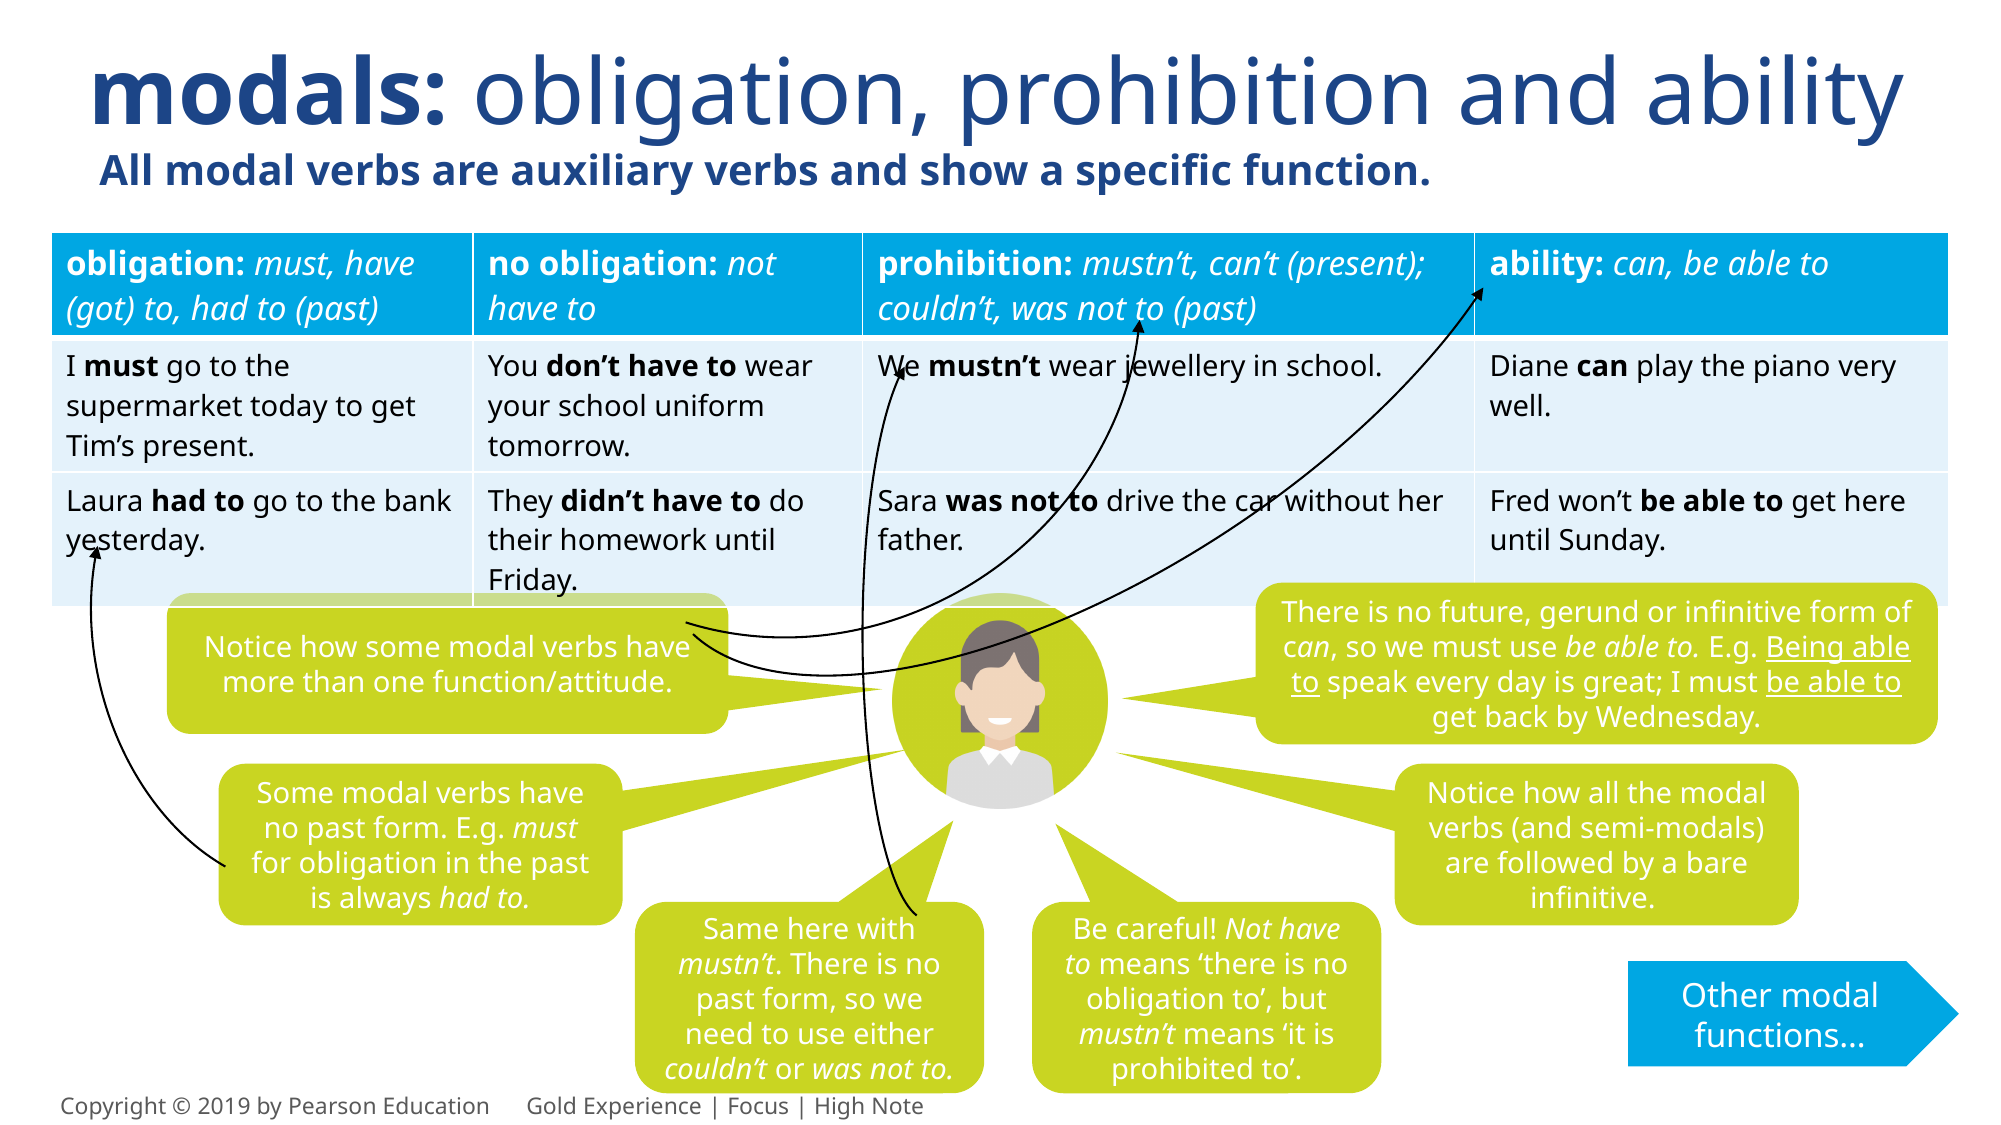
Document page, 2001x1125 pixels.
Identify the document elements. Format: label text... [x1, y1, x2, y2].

text_box Be careful! Not have to means ‘there is no obligation to’, but mustn’t means ‘it is prohibited to’. [1032, 823, 1382, 1094]
text_box Other modal functions… [1628, 961, 1959, 1067]
text_box Notice how all the modal verbs (and semi-modals) are followed by a bare infinitive. [1115, 752, 1799, 926]
text_box [89, 545, 280, 867]
text_box Notice how some modal verbs have more than one function/attitude. [217, 608, 863, 734]
table_header no obligation: not have to [474, 233, 862, 335]
text_box [914, 287, 1484, 599]
table_cell I must go to the supermarket today to get Tim’s present. [52, 341, 472, 471]
table_header ability: can, be able to [1475, 233, 1948, 335]
list All modal verbs are auxiliary verbs and show a specific function. [84, 142, 1916, 212]
title modals: obligation, prohibition and ability [73, 37, 2000, 253]
table_cell Sara was not to drive the car without her father. [1110, 473, 1474, 606]
picture [892, 592, 1108, 809]
table_cell They didn’t have to do their homework until Friday. [474, 473, 745, 606]
table_cell Fred won’t be able to get here until Sunday. [1475, 473, 1948, 606]
table_header obligation: must, have (got) to, had to (past) [52, 233, 472, 335]
table_cell You don’t have to wear your school uniform tomorrow. [474, 341, 799, 471]
text_box [862, 366, 925, 916]
text_box [692, 505, 869, 676]
table_cell We mustn’t wear jewellery in school. [1312, 341, 1474, 471]
footer Copyright © 2019 by Pearson Education Gold Experience | Focus | High Note [45, 1075, 1084, 1125]
text_box [685, 317, 1144, 627]
text_box Same here with mustn’t. There is no past form, so we need to use either couldn’t or was not to. [634, 820, 985, 1075]
text_box Some modal verbs have no past form. E.g. must for obligation in the past is always had to. [218, 755, 869, 926]
table_header prohibition: mustn’t, can’t (present); couldn’t, was not to (past) [863, 233, 1474, 331]
table_cell Diane can play the piano very well. [1475, 341, 1948, 471]
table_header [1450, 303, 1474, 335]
table_cell Laura had to go to the bank yesterday. [52, 473, 472, 606]
text_box There is no future, gerund or infinitive form of can, so we must use be able to. E.g. Being able to speak every day is great; I must be able to get back by Wednesday. [1121, 582, 1938, 745]
